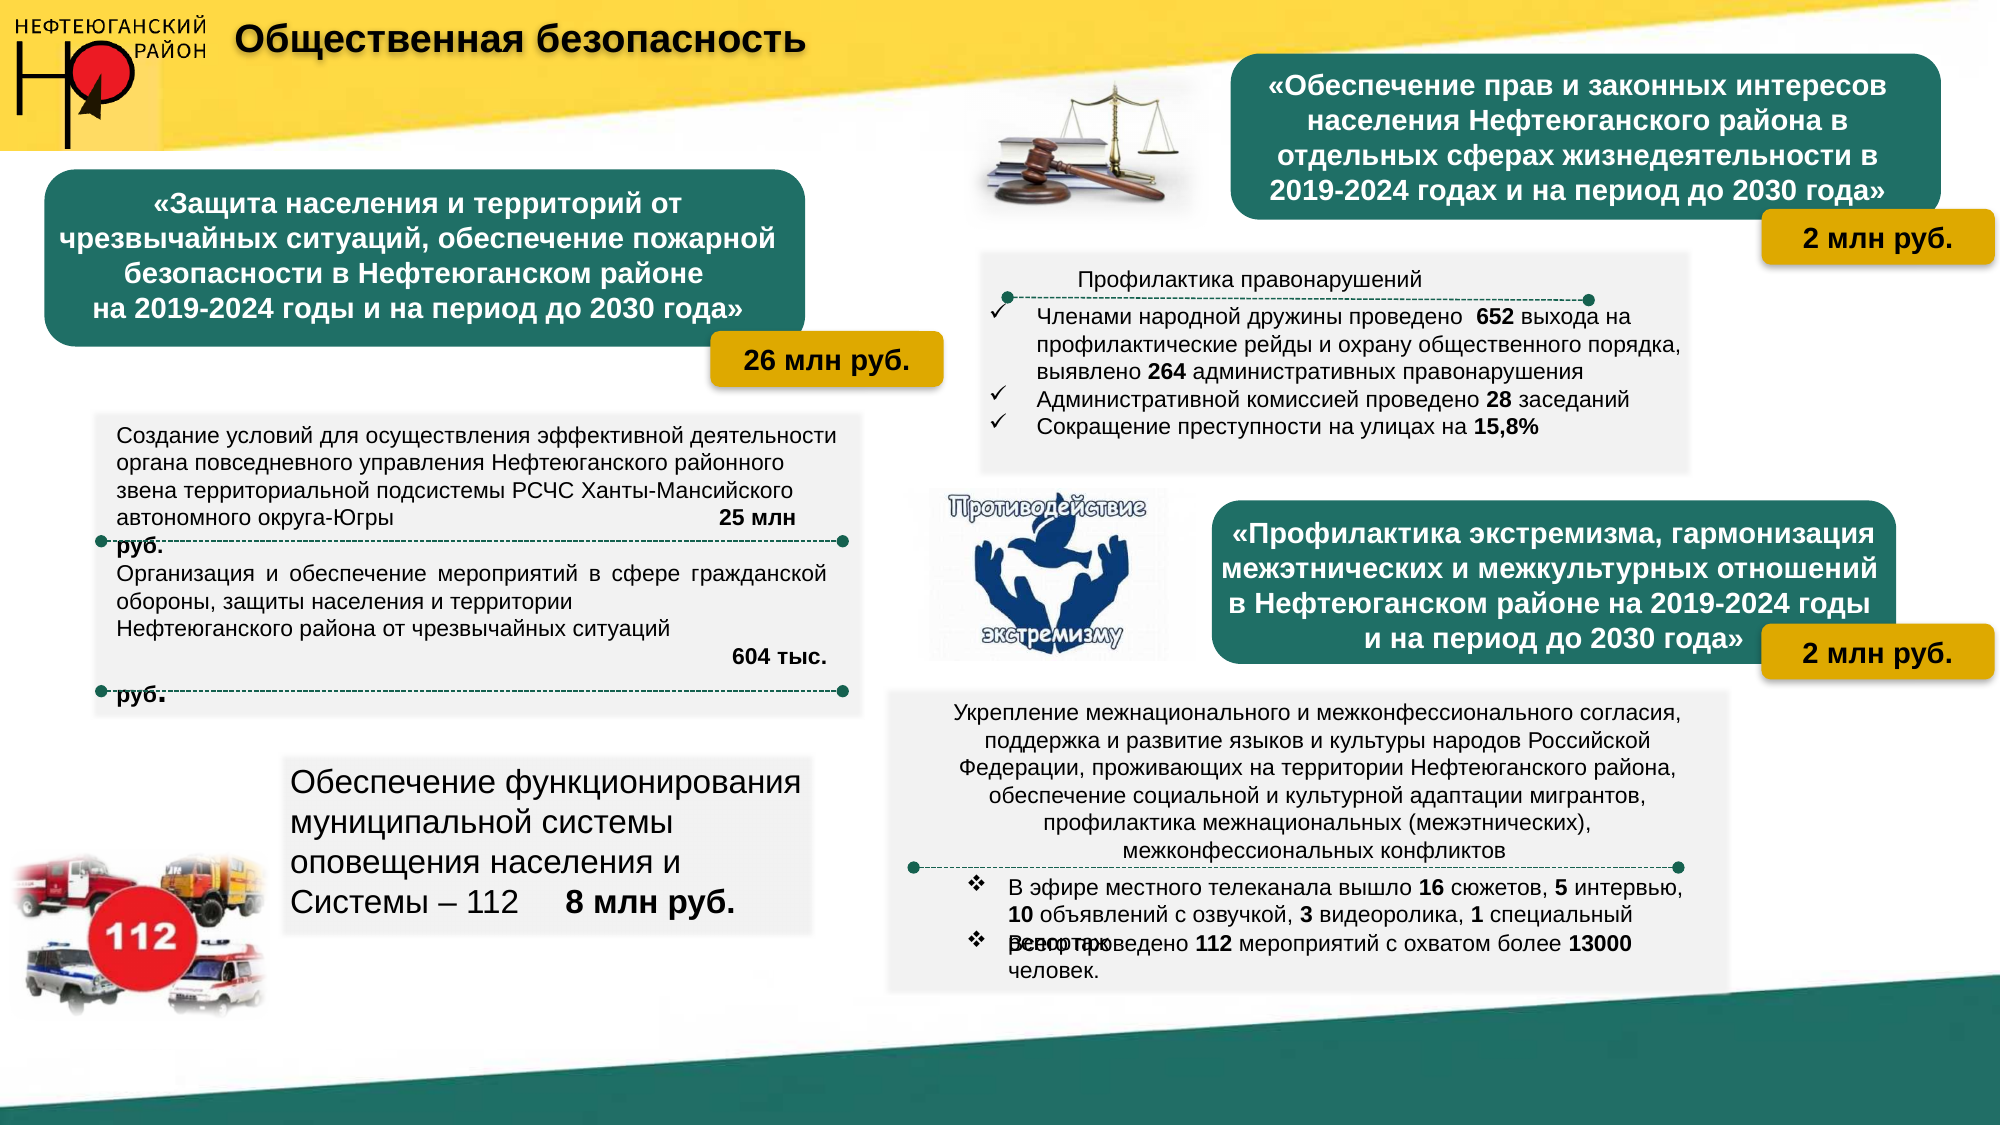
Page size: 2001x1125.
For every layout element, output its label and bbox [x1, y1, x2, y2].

text_box [1230, 55, 1996, 266]
text_box [90, 409, 865, 720]
text_box [973, 247, 1708, 479]
picture [8, 847, 272, 1022]
picture [903, 488, 1197, 662]
text_box [272, 751, 832, 939]
picture [0, 0, 2000, 231]
text_box [0, 890, 2000, 1125]
text_box [883, 686, 1732, 996]
text_box [1198, 502, 1995, 680]
text_box [33, 171, 944, 388]
